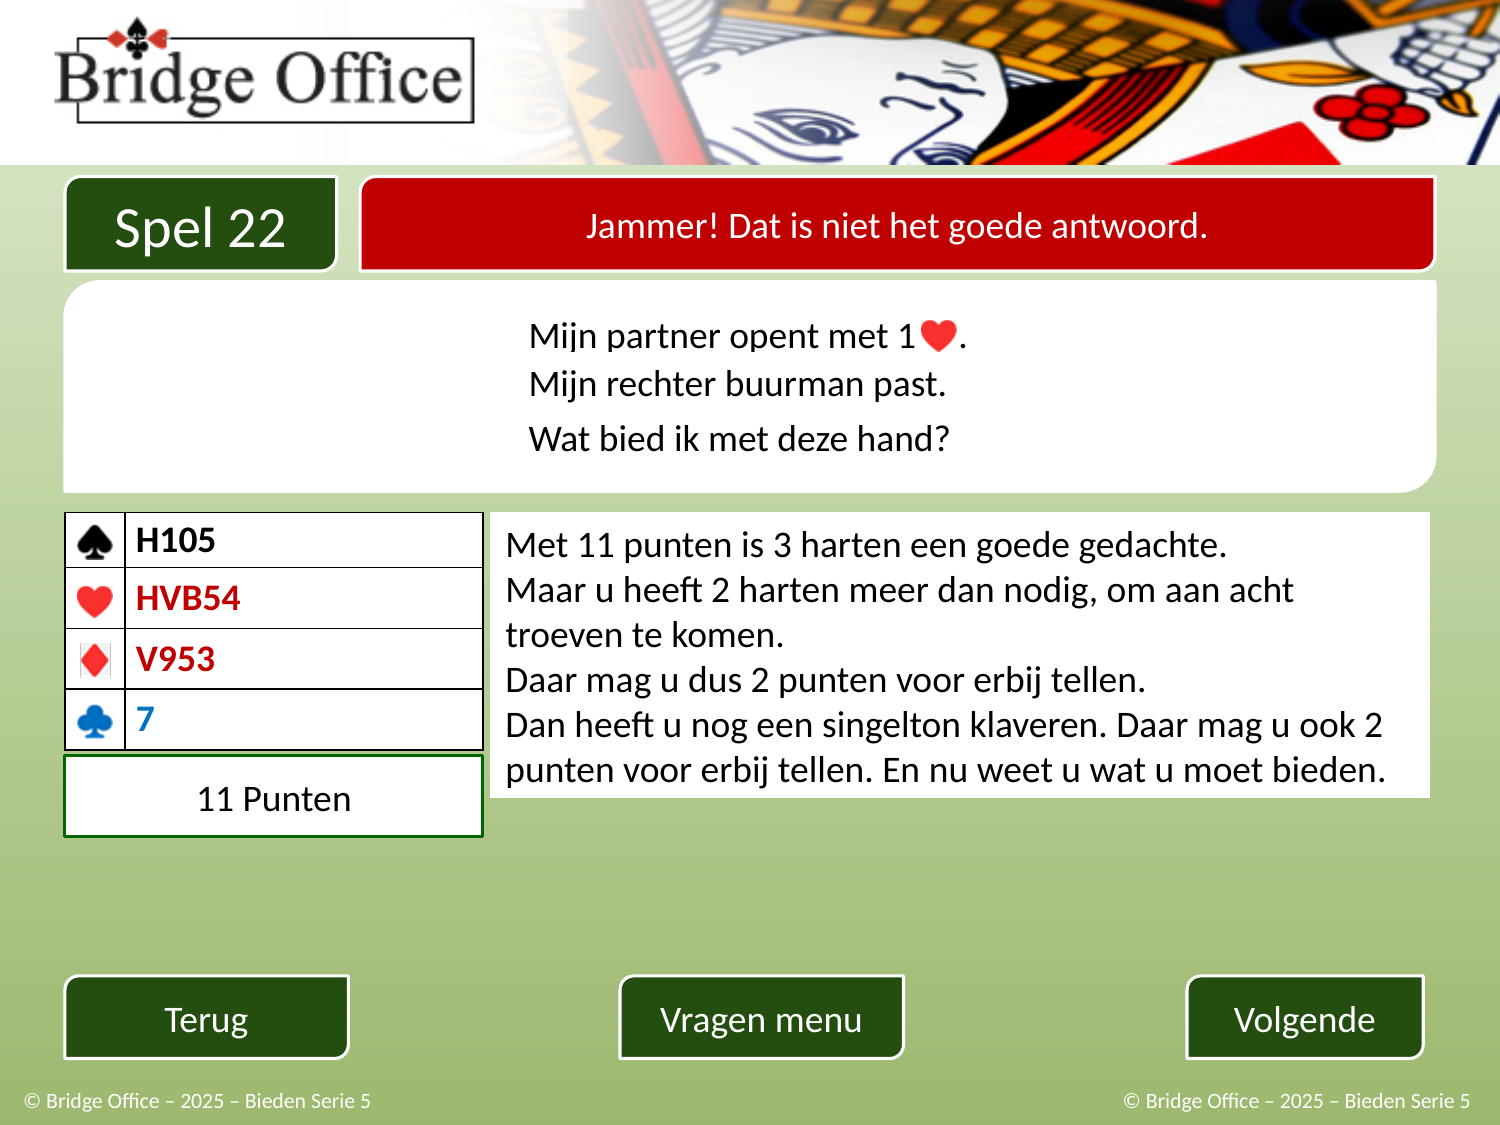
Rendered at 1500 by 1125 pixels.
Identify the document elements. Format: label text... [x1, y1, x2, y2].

text_box Vragen menu [618, 974, 906, 1061]
picture [77, 585, 113, 618]
picture [77, 643, 113, 679]
text_box [63, 280, 1437, 493]
text_box Met 11 punten is 3 harten een goede gedachte. Maar u heeft 2 harten meer dan nodig, om aan acht troeven te komen. Daar mag u dus 2 punten voor erbij tellen. Dan heeft u nog een singelton klaveren. Daar mag u ook 2 punten voor erbij tellen. En nu weet u wat u moet bieden. [490, 512, 1430, 798]
text_box © Bridge Office – 2025 – Bieden Serie 5 [8, 1079, 393, 1121]
picture [0, 0, 1500, 166]
table_cell [66, 629, 124, 688]
picture [77, 524, 113, 561]
table_cell [66, 690, 124, 749]
text_box Jammer! Dat is niet het goede antwoord. [358, 178, 1437, 273]
text_box Wat bied ik met deze hand? [513, 406, 987, 467]
text_box Spel 22 [63, 178, 339, 273]
picture [77, 703, 113, 740]
table_cell [66, 568, 124, 628]
text_box Mijn partner opent met 1 . [513, 303, 1022, 364]
table_header [66, 513, 124, 567]
text_box Mijn rechter buurman past. [513, 352, 987, 406]
text_box © Bridge Office – 2025 – Bieden Serie 5 [1107, 1079, 1500, 1121]
text_box Terug [63, 974, 350, 1061]
table_cell HVB54 [126, 568, 482, 628]
picture [920, 320, 957, 353]
text_box Volgende [1185, 974, 1425, 1061]
table_cell V953 [126, 629, 482, 688]
text_box 11 Punten [63, 754, 484, 838]
table_cell 7 [126, 690, 482, 749]
table_header H105 [126, 513, 482, 567]
